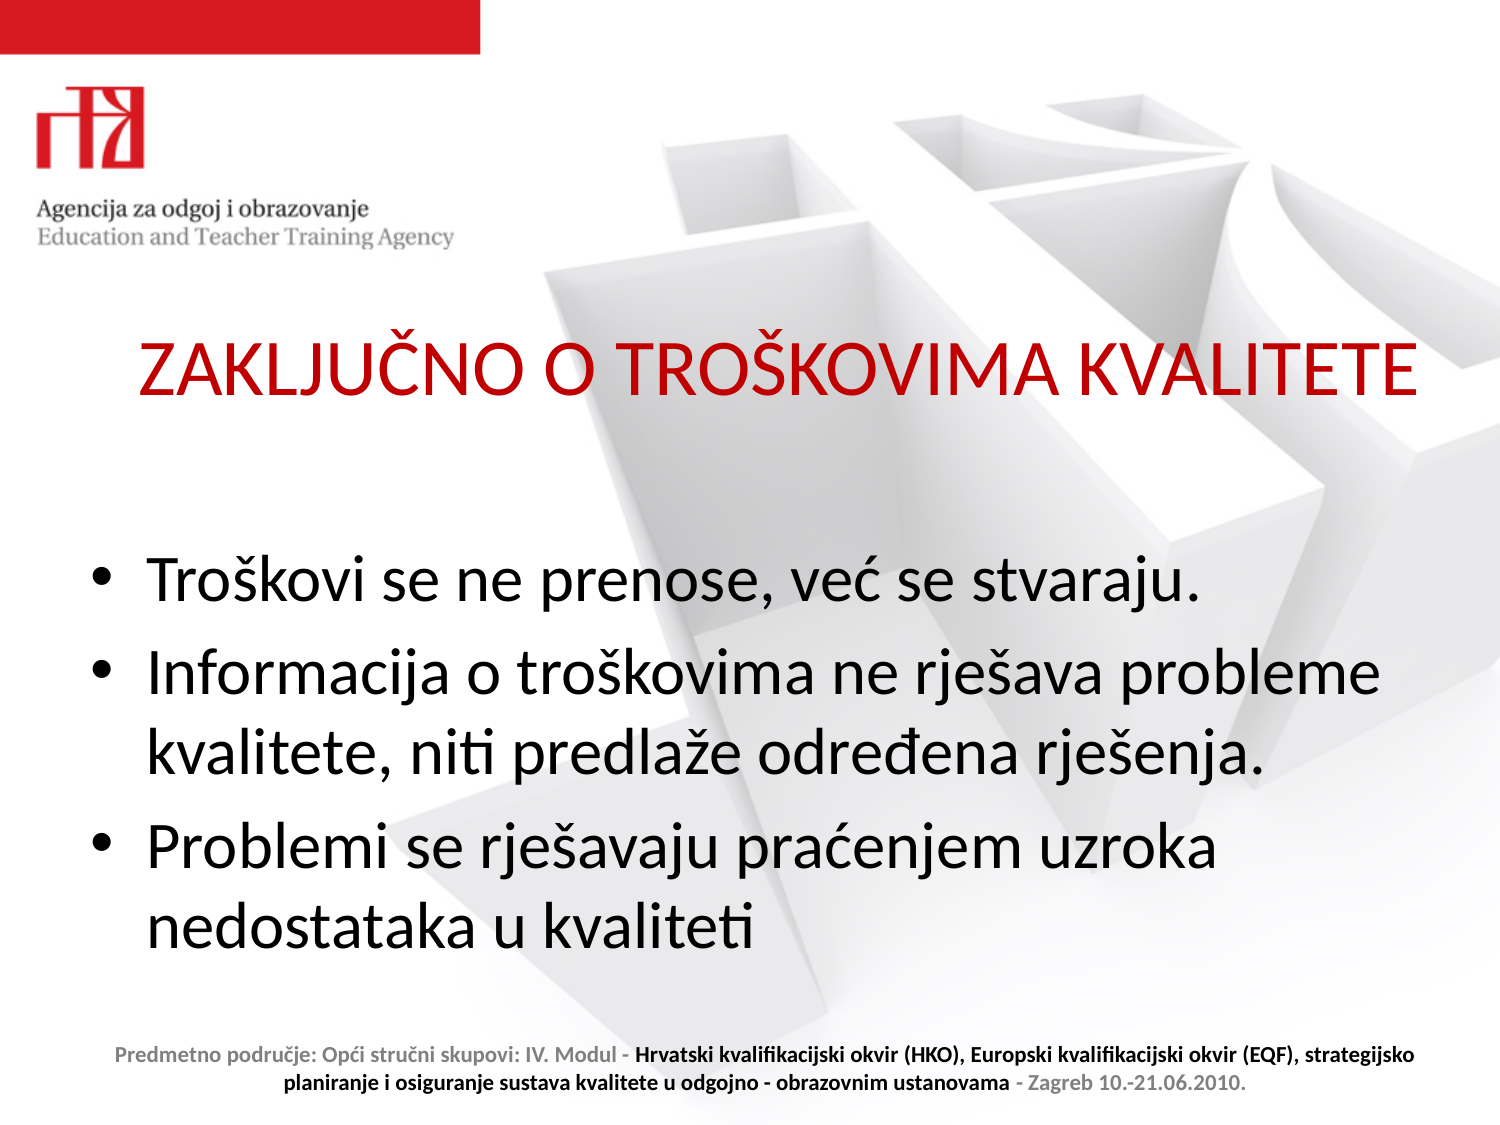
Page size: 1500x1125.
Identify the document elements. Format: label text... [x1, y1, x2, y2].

title ZAKLJUČNO O TROŠKOVIMA KVALITETE [105, 269, 1456, 457]
list Troškovi se ne prenose, već se stvaraju. Informacija o troškovima ne rješava probleme kvalitete, niti predlaže određena rješenja. Problemi se rješavaju praćenjem uzroka nedostataka u kvaliteti [75, 527, 1425, 1005]
picture [0, 0, 1500, 1125]
